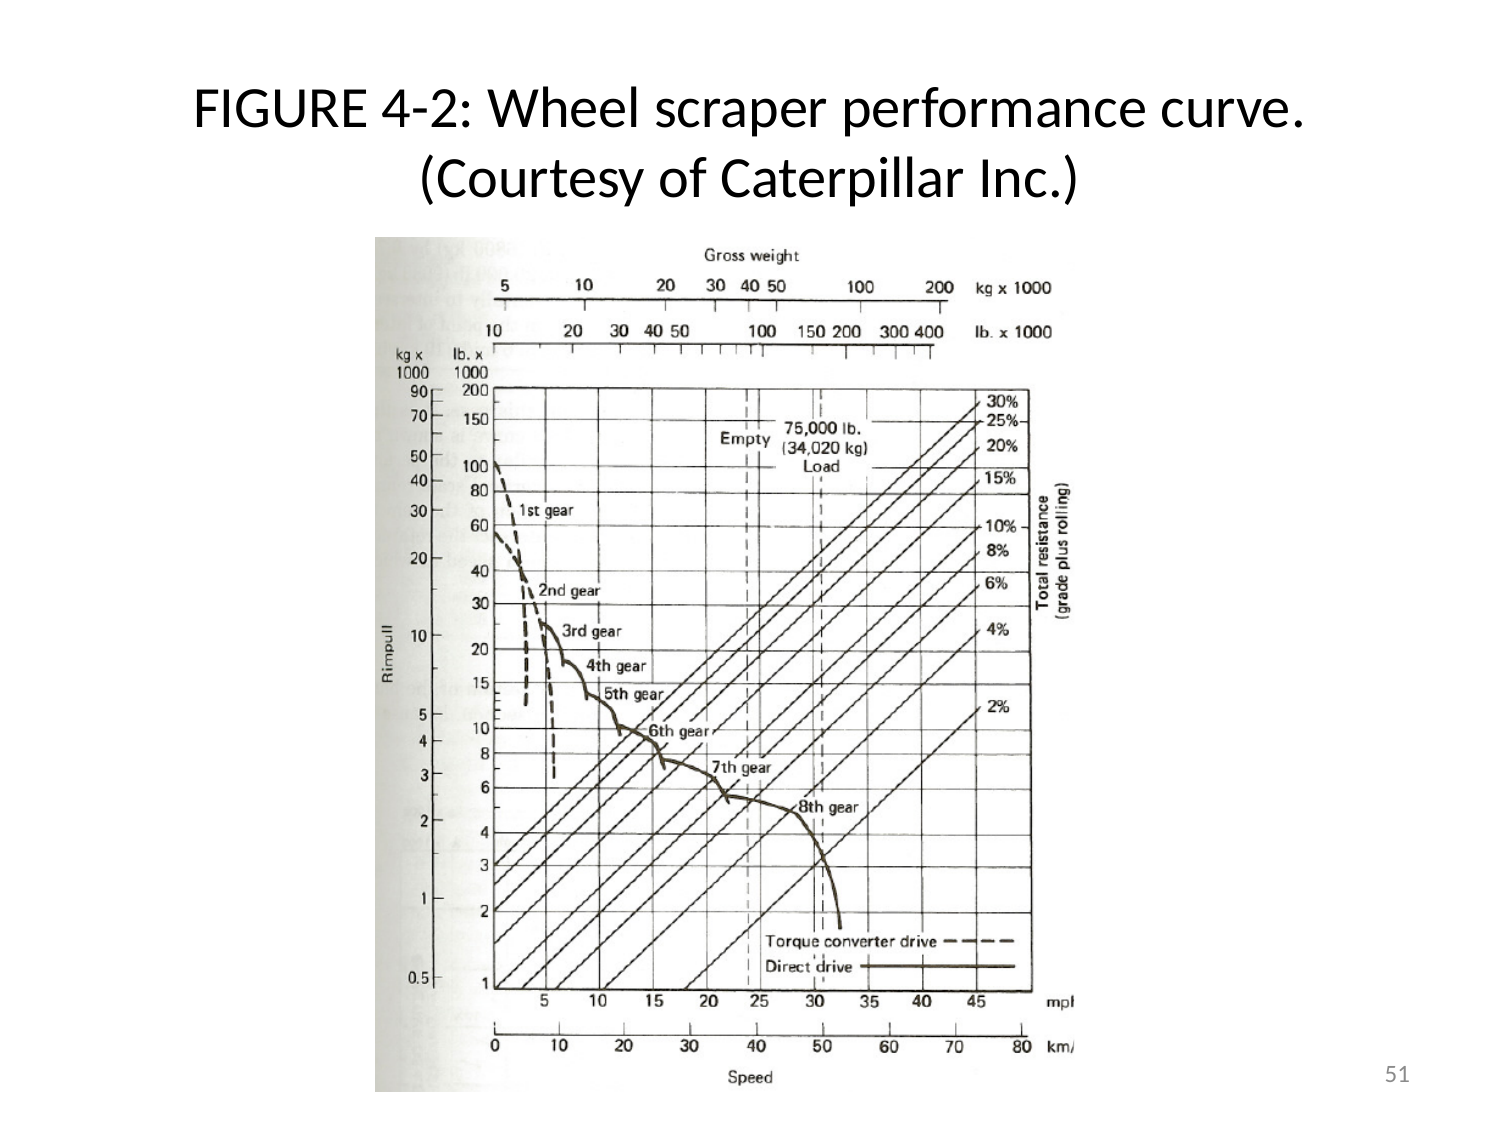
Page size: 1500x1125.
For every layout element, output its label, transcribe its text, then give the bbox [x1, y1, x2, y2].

slide_number 51 [1074, 1042, 1425, 1103]
title FIGURE 4-2: Wheel scraper performance curve. (Courtesy of Caterpillar Inc.) [75, 45, 1425, 233]
picture [374, 237, 1075, 1092]
